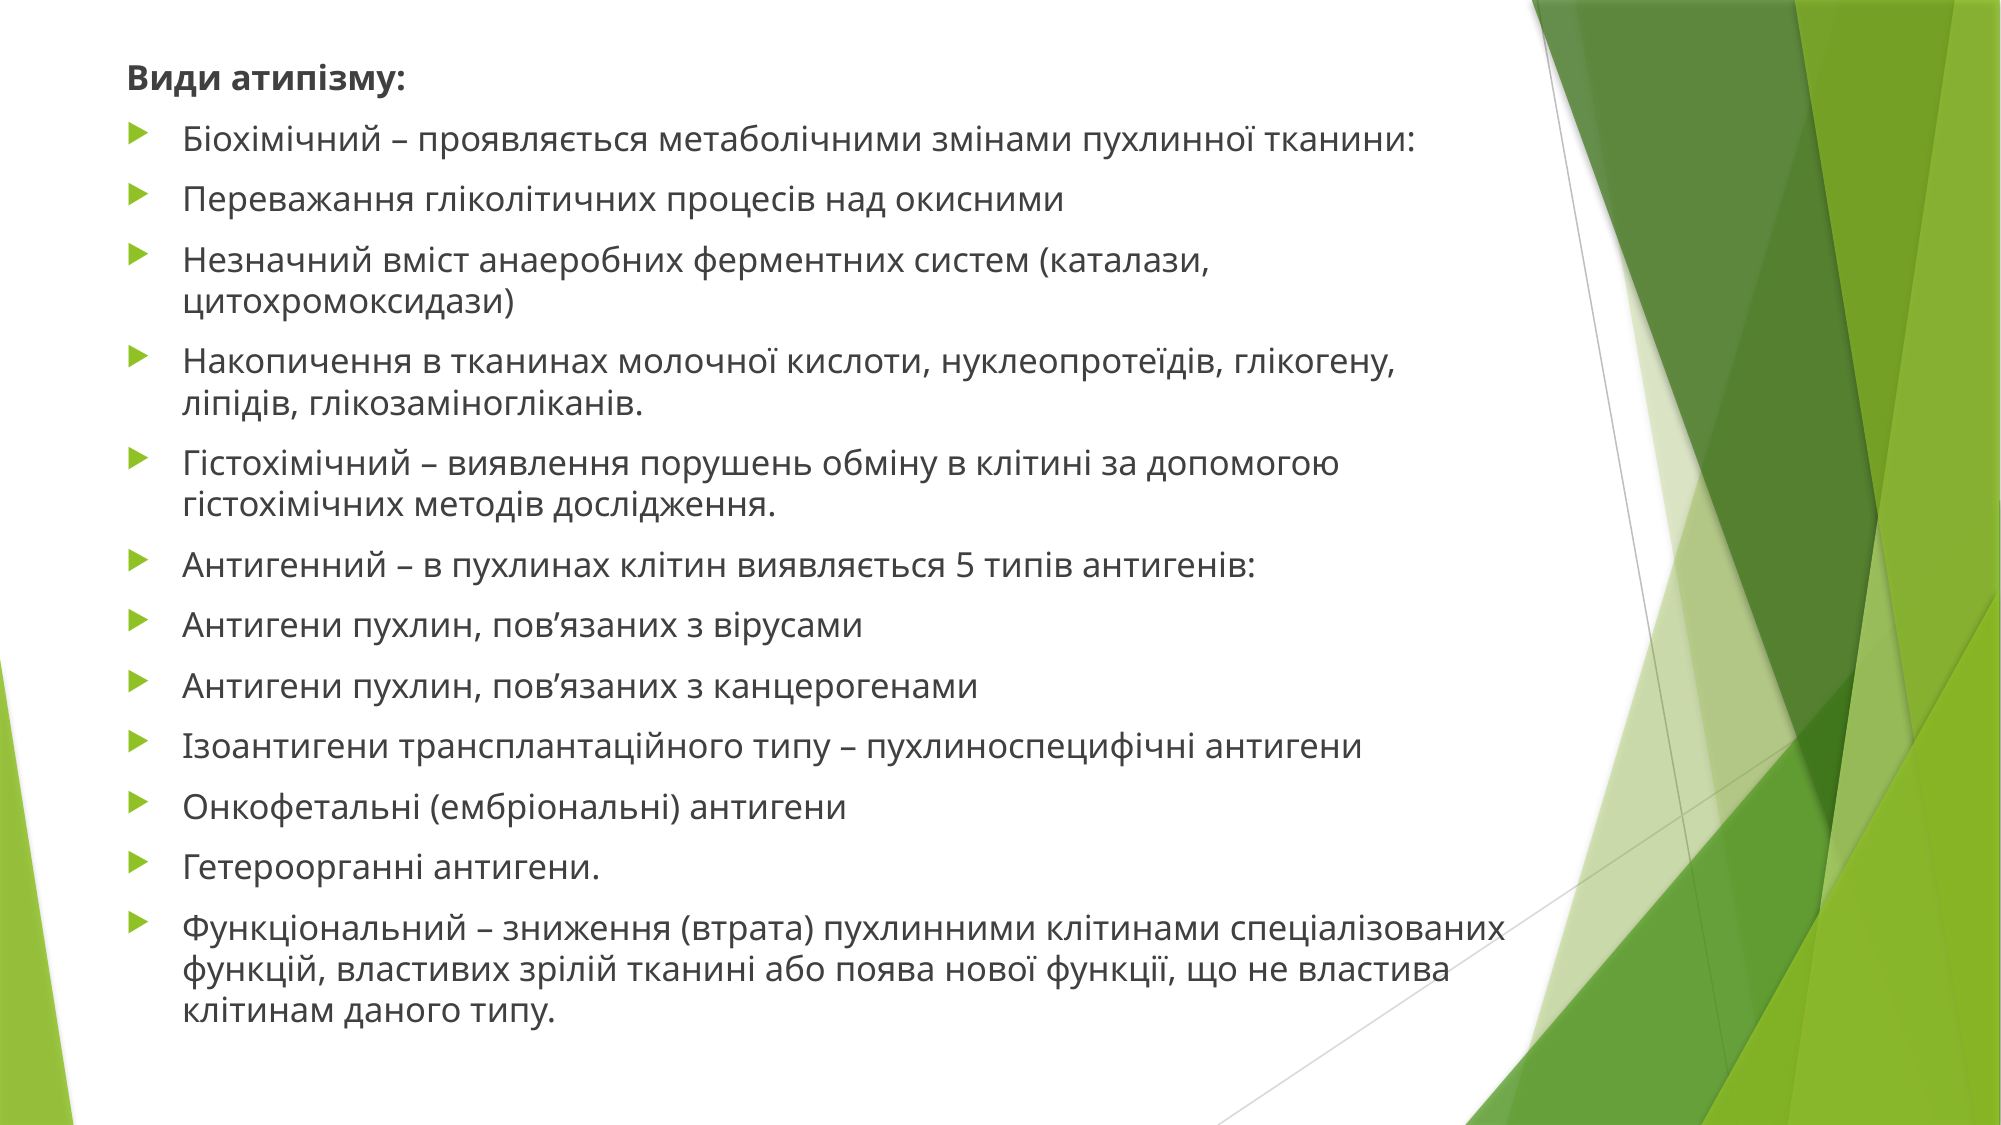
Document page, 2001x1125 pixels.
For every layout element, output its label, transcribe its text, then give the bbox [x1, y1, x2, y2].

list Види атипізму: Біохімічний – проявляється метаболічними змінами пухлинної тканини: Переважання гліколітичних процесів над окисними Незначний вміст анаеробних ферментних систем (каталази, цитохромоксидази) Накопичення в тканинах молочної кислоти, нуклеопротеїдів, глікогену, ліпідів, глікозаміногліканів. Гістохімічний – виявлення порушень обміну в клітині за допомогою гістохімічних методів дослідження. Антигенний – в пухлинах клітин виявляється 5 типів антигенів: Антигени пухлин, пов’язаних з вірусами Антигени пухлин, пов’язаних з канцерогенами Ізоантигени трансплантаційного типу – пухлиноспецифічні антигени Онкофетальні (ембріональні) антигени Гетероорганні антигени. Функціональний – зниження (втрата) пухлинними клітинами спеціалізованих функцій, властивих зрілій тканині або поява нової функції, що не властива клітинам даного типу. [111, 48, 1522, 1044]
